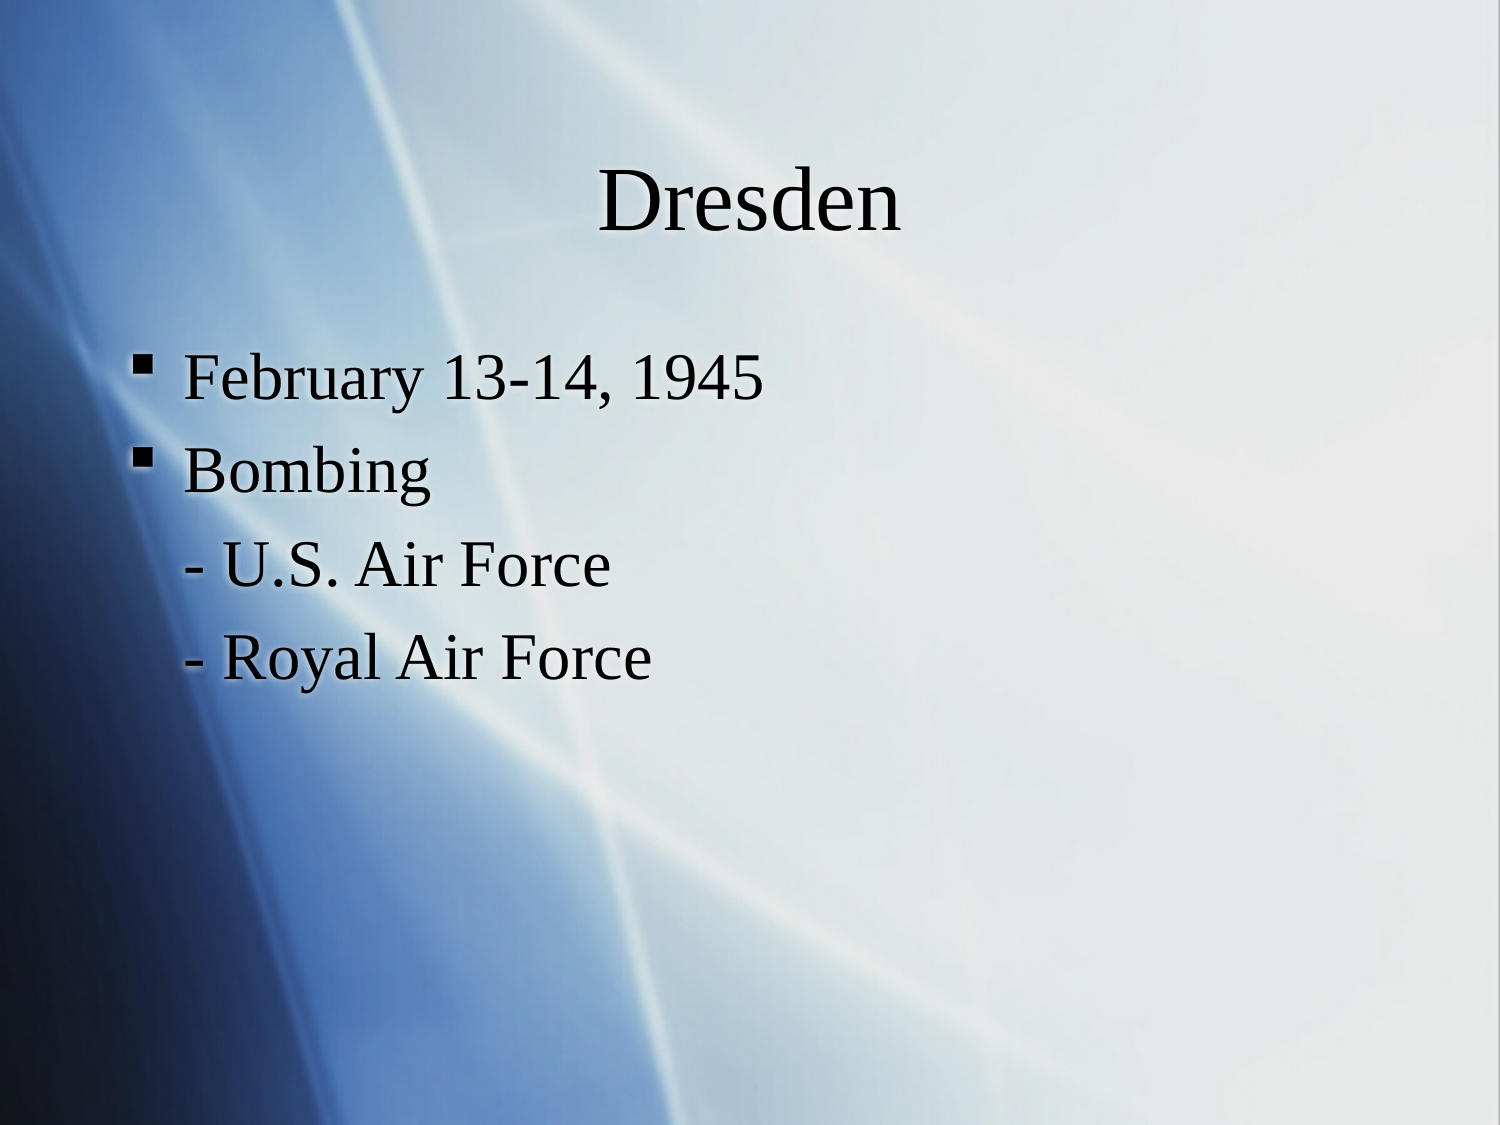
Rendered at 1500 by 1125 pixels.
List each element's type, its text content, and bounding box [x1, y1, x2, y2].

title Dresden [112, 99, 1388, 288]
picture [0, 0, 1500, 1125]
list February 13-14, 1945 Bombing - U.S. Air Force - Royal Air Force [112, 324, 1388, 1001]
